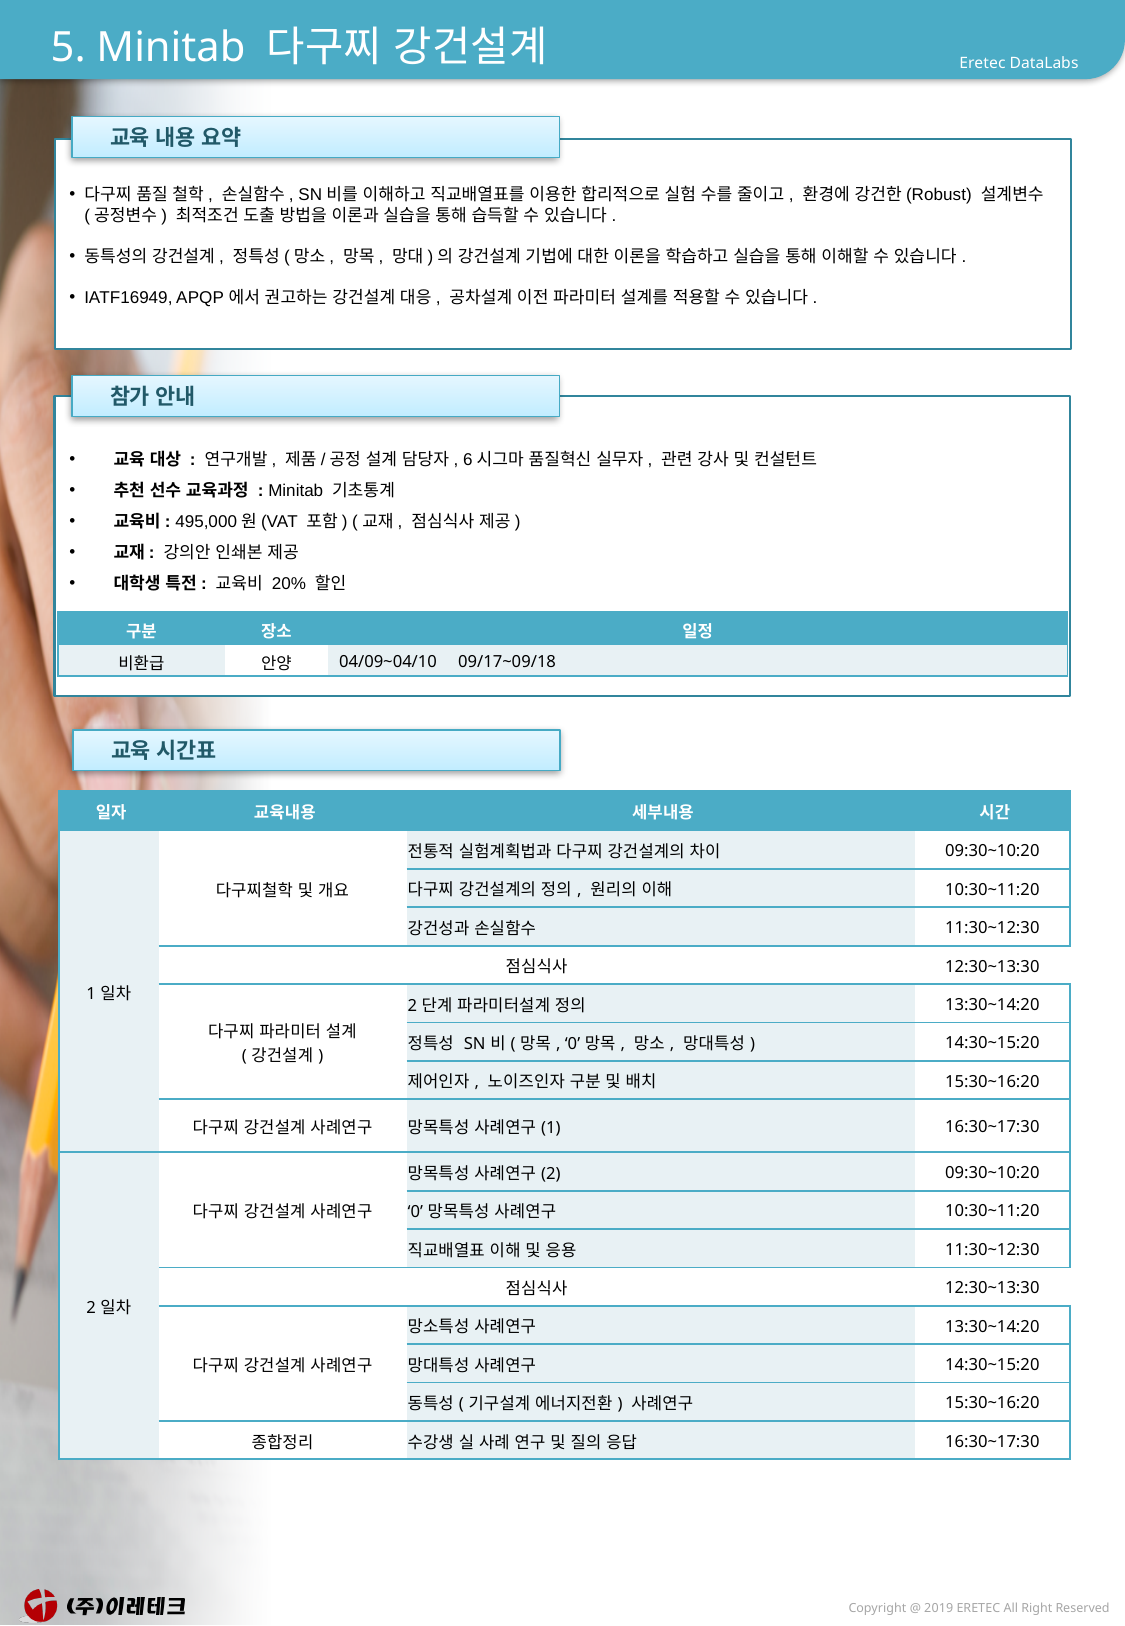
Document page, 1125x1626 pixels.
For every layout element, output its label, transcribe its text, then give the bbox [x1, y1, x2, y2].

table_cell 10:30~11:20 [915, 870, 1069, 906]
table_cell 10:30~11:20 [915, 1192, 1069, 1228]
table_header 일자 [60, 792, 159, 830]
table_cell 16:30~17:30 [915, 1422, 1069, 1458]
table_header 구분 [59, 613, 225, 643]
table_cell 11:30~12:30 [915, 1230, 1069, 1267]
table_cell 망목특성 사례연구(1) [407, 1100, 915, 1151]
table_cell 다구찌 파라미터 설계 (강건설계) [159, 985, 407, 1098]
table_header 교육내용 [159, 792, 407, 830]
table_cell 13:30~14:20 [915, 985, 1069, 1022]
table_cell 점심식사 [159, 947, 915, 983]
table_cell 2단계 파라미터설계 정의 [407, 985, 915, 1022]
text_box 교육 대상 : 연구개발, 제품/공정 설계 담당자, 6시그마 품질혁신 실무자, 관련 강사 및 컨설턴트 추천 선수 교육과정 : Minitab 기초통계 교육비: 495,000원(VAT 포함) (교재, 점심식사 제공) 교재: 강의안 인쇄본 제공 대학생 특전: 교육비 20% 할인 [54, 430, 1065, 601]
table_cell 11:30~12:30 [915, 908, 1069, 945]
table_header 장소 [225, 613, 328, 643]
table_cell ‘0’망목특성 사례연구 [407, 1192, 915, 1228]
table_cell 14:30~15:20 [915, 1023, 1069, 1060]
table_header 세부내용 [407, 792, 915, 830]
picture [0, 48, 1125, 1625]
title 5. Minitab 다구찌 강건설계 [35, 9, 1049, 80]
table_cell 12:30~13:30 [915, 1268, 1070, 1305]
table_cell 다구찌 강건설계 사례연구 [159, 1153, 407, 1267]
table_cell 15:30~16:20 [915, 1383, 1069, 1420]
text_box 참가 안내 [71, 375, 560, 417]
table_cell 정특성 SN비(망목, ‘0’망목, 망소, 망대특성) [407, 1023, 915, 1060]
table_cell 망소특성 사례연구 [407, 1307, 915, 1343]
table_cell 15:30~16:20 [915, 1062, 1069, 1098]
table_cell 12:30~13:30 [915, 947, 1070, 983]
table_cell 2일차 [60, 1153, 159, 1458]
text_box 다구찌 품질 철학, 손실함수, SN비를 이해하고 직교배열표를 이용한 합리적으로 실험 수를 줄이고, 환경에 강건한(Robust) 설계변수(공정변수) 최적조건 도출 방법을 이론과 실습을 통해 습득할 수 있습니다. 동특성의 강건설계, 정특성(망소, 망목, 망대)의 강건설계 기법에 대한 이론을 학습하고 실습을 통해 이해할 수 있습니다. IATF16949, APQP에서 권고하는 강건설계 대응, 공차설계 이전 파라미터 설계를 적용할 수 있습니다. [54, 176, 1065, 315]
table_cell 안양 [225, 645, 328, 675]
text_box 교육 내용 요약 [71, 116, 560, 158]
table_cell 다구찌 강건설계의 정의, 원리의 이해 [407, 870, 915, 906]
table_cell 다구찌 강건설계 사례연구 [159, 1307, 407, 1420]
table_cell 점심식사 [159, 1268, 915, 1305]
table_cell 14:30~15:20 [915, 1345, 1069, 1382]
table_cell 동특성(기구설계 에너지전환) 사례연구 [407, 1383, 915, 1420]
table_cell 09:30~10:20 [915, 831, 1069, 868]
table_header 시간 [915, 792, 1069, 830]
table_cell 수강생 실 사례 연구 및 질의 응답 [407, 1422, 915, 1458]
table_cell 16:30~17:30 [915, 1100, 1069, 1151]
table_cell 강건성과 손실함수 [407, 908, 915, 945]
table_cell 전통적 실험계획법과 다구찌 강건설계의 차이 [407, 831, 915, 868]
table_cell 제어인자, 노이즈인자 구분 및 배치 [407, 1062, 915, 1098]
table_cell 직교배열표 이해 및 응용 [407, 1230, 915, 1267]
text_box [52, 394, 1072, 699]
table_cell 비환급 [59, 645, 225, 675]
table_cell 다구찌 강건설계 사례연구 [159, 1100, 407, 1151]
text_box [53, 137, 1073, 351]
table_cell 04/09~04/10 09/17~09/18 [328, 645, 1067, 675]
text_box 교육 시간표 [72, 729, 561, 771]
table_cell 다구찌철학 및 개요 [159, 831, 407, 945]
table_cell 13:30~14:20 [915, 1307, 1069, 1343]
table_cell 망목특성 사례연구(2) [407, 1153, 915, 1190]
table_cell 1일차 [60, 831, 159, 1151]
table_header 일정 [328, 613, 1067, 643]
table_cell 종합정리 [159, 1422, 407, 1458]
table_cell 망대특성 사례연구 [407, 1345, 915, 1382]
table_cell 09:30~10:20 [915, 1153, 1069, 1190]
